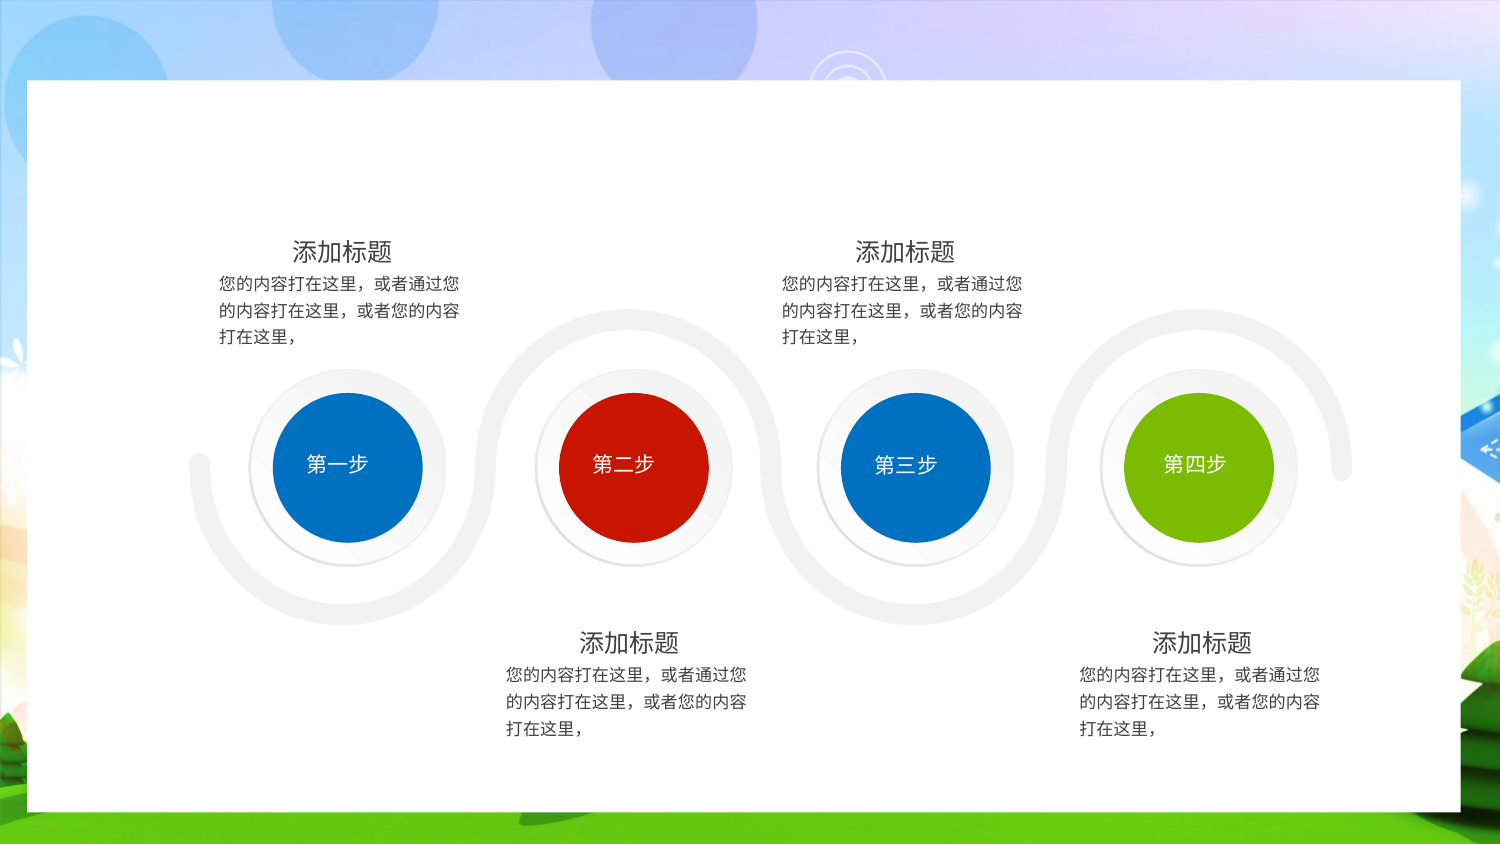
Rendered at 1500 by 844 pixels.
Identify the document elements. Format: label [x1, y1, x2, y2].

text_box [494, 612, 769, 746]
text_box [1099, 368, 1299, 567]
text_box [1067, 612, 1343, 746]
text_box [207, 220, 482, 355]
text_box [199, 319, 1342, 615]
text_box [248, 368, 447, 567]
text_box [770, 220, 1045, 355]
picture [0, 0, 1500, 844]
text_box [816, 368, 1015, 567]
text_box [534, 368, 734, 567]
